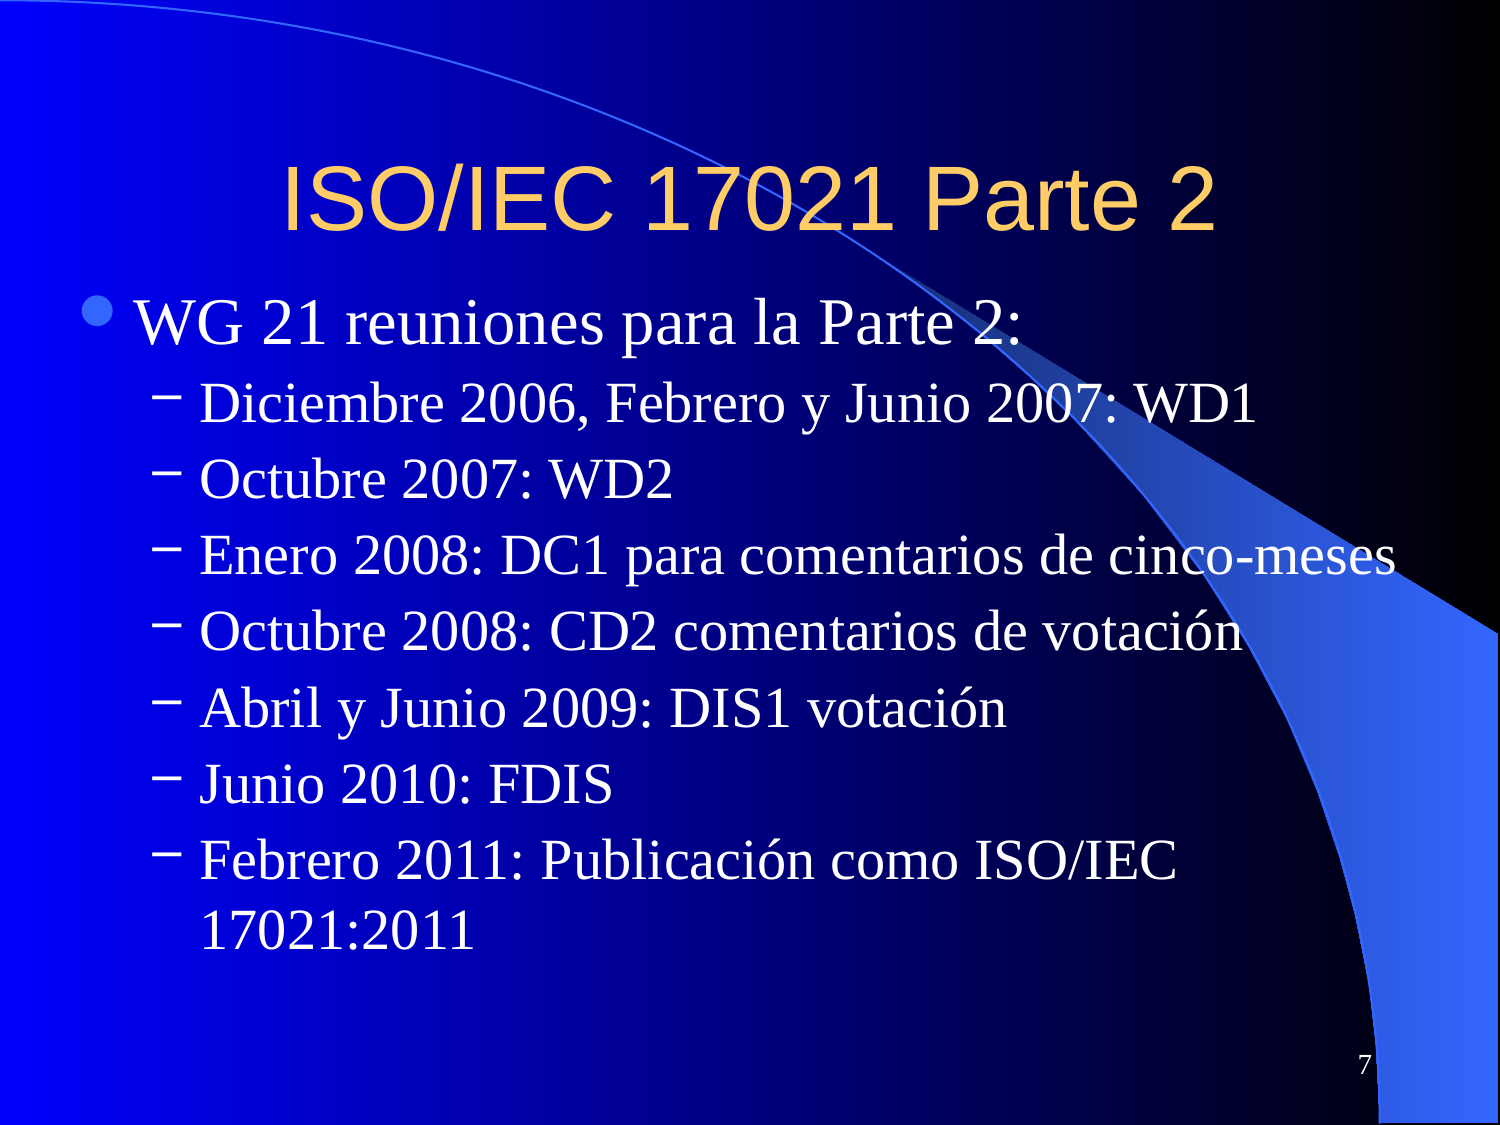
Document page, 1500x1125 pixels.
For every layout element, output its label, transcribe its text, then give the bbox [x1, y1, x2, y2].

list WG 21 reuniones para la Parte 2: Diciembre 2006, Febrero y Junio 2007: WD1 Octubre 2007: WD2 Enero 2008: DC1 para comentarios de cinco-meses Octubre 2008: CD2 comentarios de votación Abril y Junio 2009: DIS1 votación Junio 2010: FDIS Febrero 2011: Publicación como ISO/IEC 17021:2011 [62, 269, 1413, 1013]
title ISO/IEC 17021 Parte 2 [112, 99, 1388, 288]
slide_number 7 [1074, 1024, 1388, 1101]
